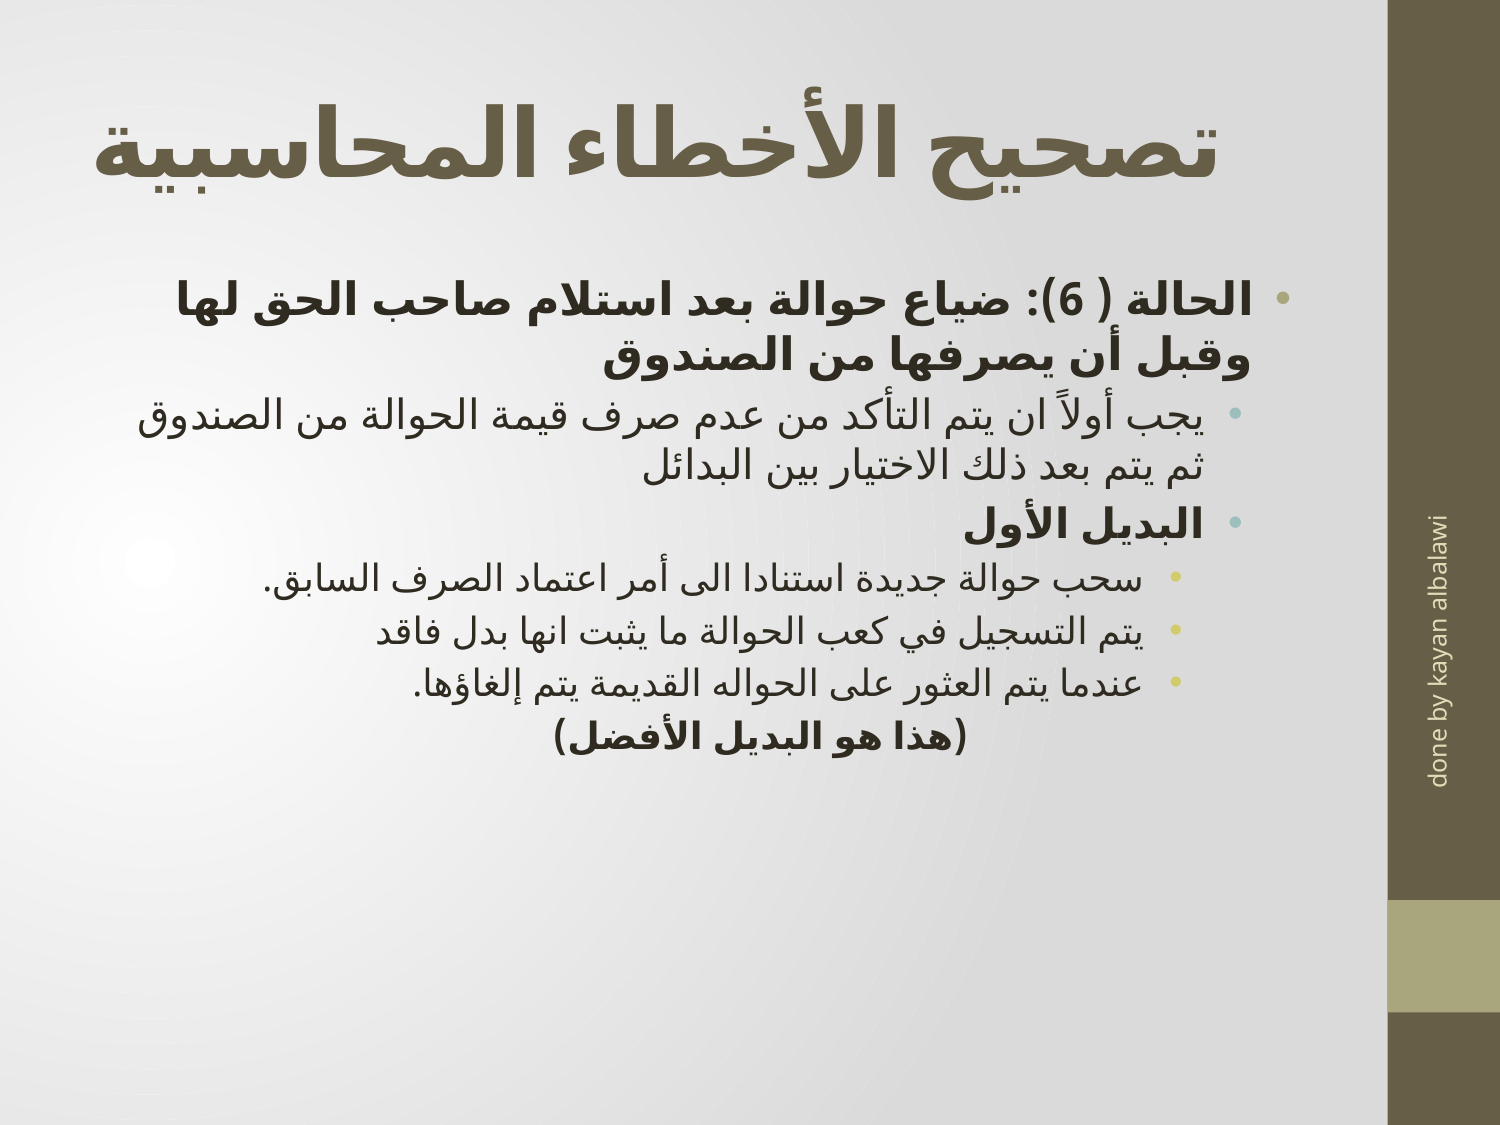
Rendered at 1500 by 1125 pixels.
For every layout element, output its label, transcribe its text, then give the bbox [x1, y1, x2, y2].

list الحالة ( 6): ضياع حوالة بعد استلام صاحب الحق لها وقبل أن يصرفها من الصندوق يجب أولاً ان يتم التأكد من عدم صرف قيمة الحوالة من الصندوق ثم يتم بعد ذلك الاختيار بين البدائل البديل الأول سحب حوالة جديدة استنادا الى أمر اعتماد الصرف السابق. يتم التسجيل في كعب الحوالة ما يثبت انها بدل فاقد عندما يتم العثور على الحواله القديمة يتم إلغاؤها. (هذا هو البديل الأفضل) [75, 262, 1325, 1050]
title تصحيح الأخطاء المحاسبية [75, 45, 1325, 233]
footer done by kayan albalawi [1408, 500, 1469, 889]
